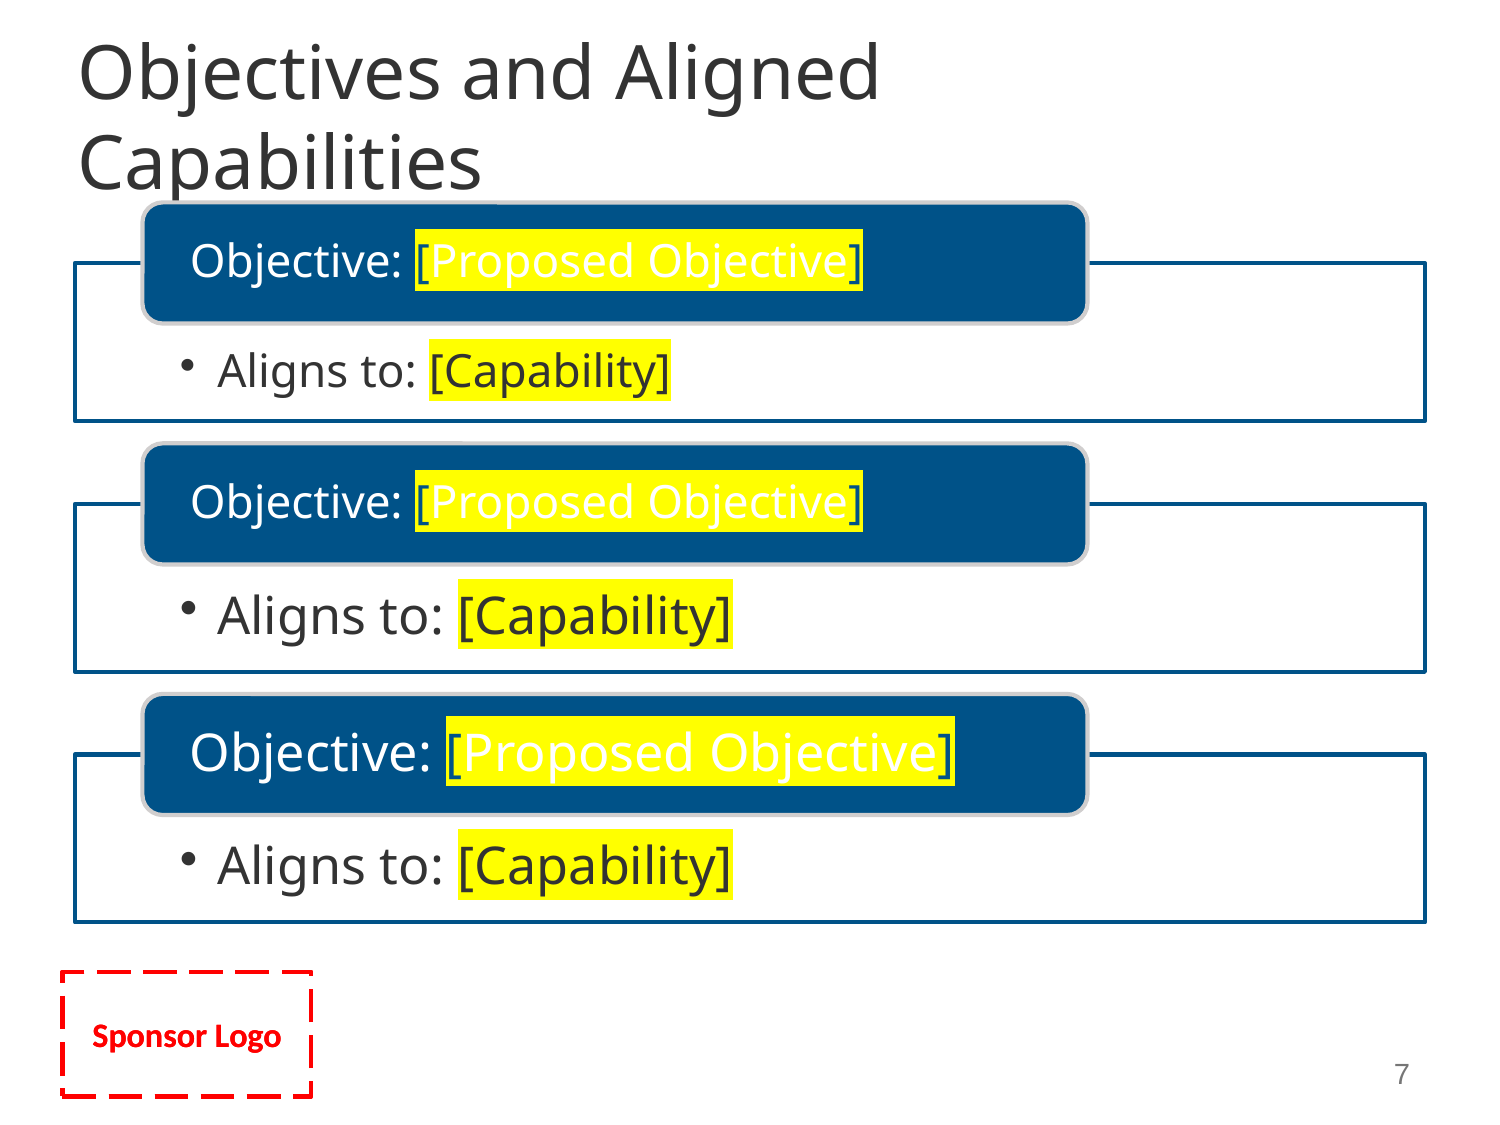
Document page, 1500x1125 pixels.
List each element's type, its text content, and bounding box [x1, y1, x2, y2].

title Objectives and Aligned Capabilities [62, 20, 1288, 209]
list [74, 190, 1426, 934]
slide_number 7 [1074, 1042, 1425, 1103]
